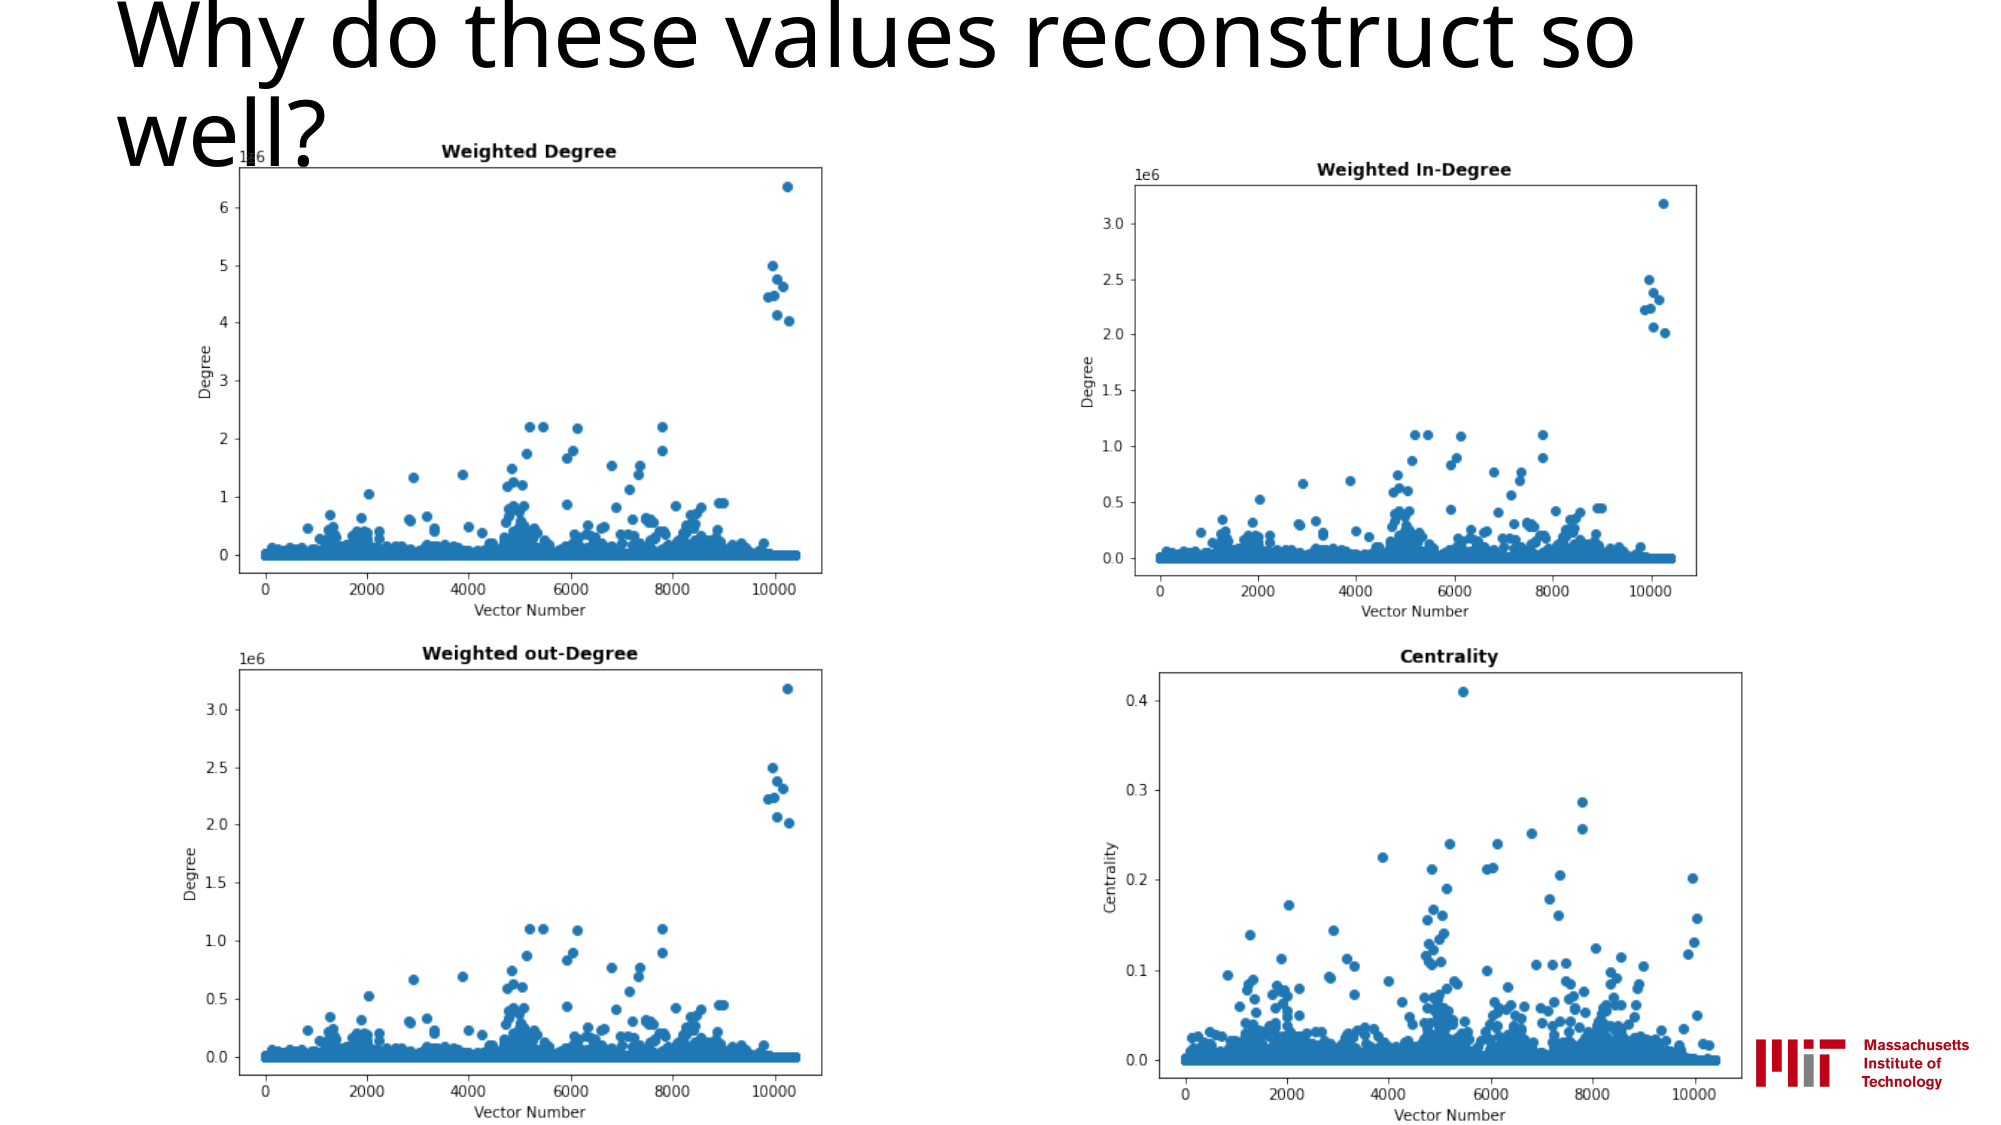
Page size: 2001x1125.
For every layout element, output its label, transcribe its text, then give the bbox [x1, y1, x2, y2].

picture [145, 103, 896, 1125]
title Why do these values reconstruct so well? [101, 0, 1768, 174]
picture [1044, 123, 1970, 1125]
